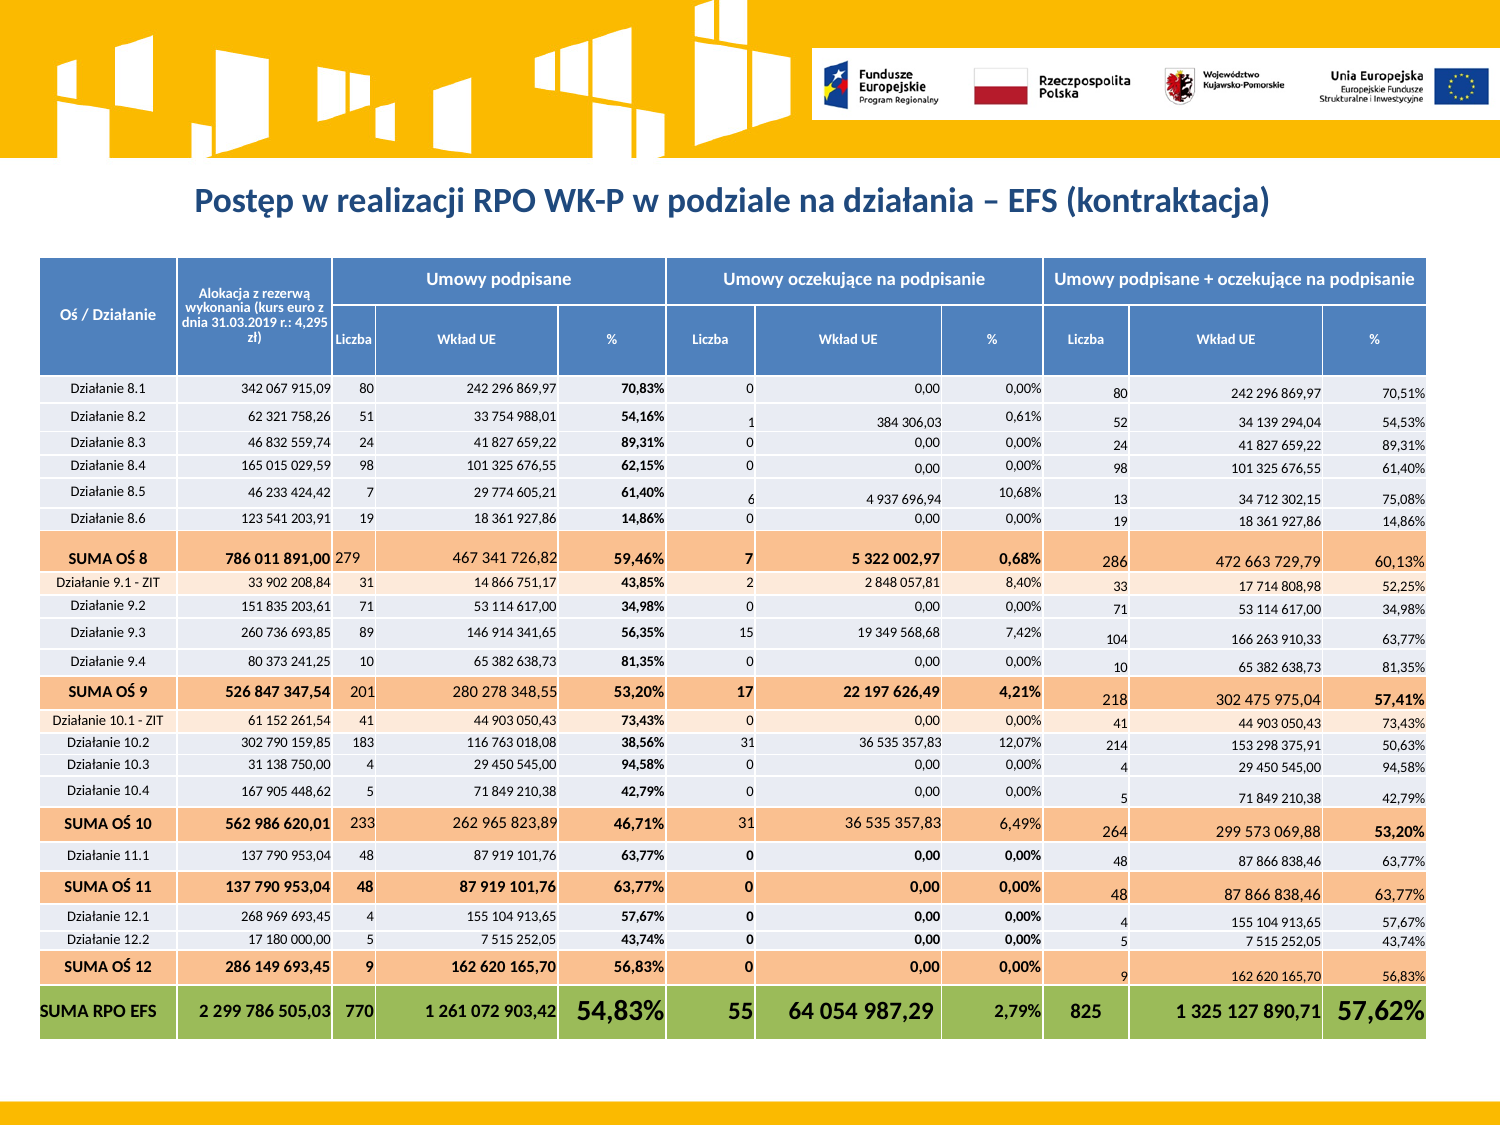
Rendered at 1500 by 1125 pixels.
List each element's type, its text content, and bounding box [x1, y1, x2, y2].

table_cell Działanie 8.2 [40, 404, 176, 431]
table_cell 15 [667, 619, 754, 648]
table_cell 166 263 910,33 [1130, 619, 1322, 648]
table_cell 63,77% [559, 843, 665, 870]
table_cell 201 [333, 677, 375, 709]
table_cell 71 [1044, 596, 1128, 617]
table_cell 33 [1044, 573, 1128, 594]
table_cell 89 [333, 619, 375, 648]
table_cell 71 849 210,38 [1130, 777, 1322, 806]
table_cell 116 763 018,08 [376, 734, 557, 754]
table_cell 0,00 [756, 905, 941, 930]
table_cell 29 774 605,21 [376, 479, 557, 507]
table_cell 63,77% [559, 872, 665, 903]
table_cell 87 919 101,76 [376, 872, 557, 903]
table_cell 46,71% [559, 808, 665, 841]
table_cell Liczba [1044, 306, 1128, 375]
table_cell 0 [667, 872, 754, 903]
table_cell 162 620 165,70 [1130, 951, 1322, 984]
table_cell 5 [1044, 932, 1128, 949]
table_cell 80 373 241,25 [178, 650, 331, 675]
table_cell 57,62% [1323, 986, 1426, 1039]
table_cell Działanie 9.3 [40, 619, 176, 648]
table_cell Działanie 9.1 - ZIT [40, 573, 176, 594]
table_cell 0,00 [756, 951, 941, 984]
table_cell 0,00 [756, 509, 941, 530]
table_cell 155 104 913,65 [376, 905, 557, 930]
table_cell 48 [333, 872, 375, 903]
table_cell 46 233 424,42 [178, 479, 331, 507]
table_cell 63,77% [1323, 872, 1426, 903]
table_cell 52,25% [1323, 573, 1426, 594]
table_cell 36 535 357,83 [756, 808, 941, 841]
table_cell 42,79% [1323, 777, 1426, 806]
table_cell 4 [1044, 755, 1128, 775]
table_cell 56,35% [559, 619, 665, 648]
table_cell 48 [333, 843, 375, 870]
table_cell 286 149 693,45 [178, 951, 331, 984]
table_cell 18 361 927,86 [1130, 509, 1322, 530]
table_cell 61,40% [559, 479, 665, 507]
table_cell Liczba [333, 306, 375, 375]
table_cell 24 [1044, 432, 1128, 454]
table_cell 41 [1044, 711, 1128, 732]
table_cell 165 015 029,59 [178, 456, 331, 477]
table_cell 0,00% [942, 951, 1042, 984]
table_cell 70,51% [1323, 377, 1426, 402]
table_cell 70,83% [559, 377, 665, 402]
table_cell 0,00 [756, 456, 941, 477]
table_cell 48 [1044, 872, 1128, 903]
table_cell 4 [333, 905, 375, 930]
table_cell 233 [333, 808, 375, 841]
table_cell 34,98% [1323, 596, 1426, 617]
table_cell 44 903 050,43 [376, 711, 557, 732]
table_cell 0,00% [942, 872, 1042, 903]
table_header Umowy podpisane [333, 258, 665, 304]
table_cell 0 [667, 650, 754, 675]
table_cell 63,77% [1323, 619, 1426, 648]
table_cell SUMA OŚ 12 [40, 951, 176, 984]
table_cell 1 325 127 890,71 [1130, 986, 1322, 1039]
table_cell 10 [1044, 650, 1128, 675]
table_cell 526 847 347,54 [178, 677, 331, 709]
table_cell 825 [1044, 986, 1128, 1039]
table_cell % [942, 306, 1042, 375]
table_cell Działanie 8.4 [40, 456, 176, 477]
table_cell 562 986 620,01 [178, 808, 331, 841]
table_cell 57,67% [1323, 905, 1426, 930]
table_cell 94,58% [1323, 755, 1426, 775]
table_cell 0,00 [756, 843, 941, 870]
table_cell 57,41% [1323, 677, 1426, 709]
table_cell 0,00% [942, 905, 1042, 930]
table_cell Działanie 10.2 [40, 734, 176, 754]
table_cell 65 382 638,73 [1130, 650, 1322, 675]
table_cell 0 [667, 377, 754, 402]
table_cell SUMA OŚ 11 [40, 872, 176, 903]
table_cell 8,40% [942, 573, 1042, 594]
table_cell 155 104 913,65 [1130, 905, 1322, 930]
picture [0, 0, 1500, 1125]
table_cell 242 296 869,97 [1130, 377, 1322, 402]
table_cell Działanie 10.1 - ZIT [40, 711, 176, 732]
table_cell 94,58% [559, 755, 665, 775]
table_cell Działanie 8.5 [40, 479, 176, 507]
table_cell 0,61% [942, 404, 1042, 431]
table_cell 6,49% [942, 808, 1042, 841]
table_cell 73,43% [1323, 711, 1426, 732]
table_cell 98 [1044, 456, 1128, 477]
table_cell 0,00 [756, 432, 941, 454]
table_cell 7 [333, 479, 375, 507]
table_cell 279 [333, 531, 375, 571]
table_cell 0,00% [942, 377, 1042, 402]
table_cell 57,67% [559, 905, 665, 930]
table_cell 0,00 [756, 777, 941, 806]
table_cell 65 382 638,73 [376, 650, 557, 675]
table_cell 0,00% [942, 456, 1042, 477]
table_header Alokacja z rezerwą wykonania (kurs euro z dnia 31.03.2019 r.: 4,295 zł) [178, 258, 331, 375]
table_cell 24 [333, 432, 375, 454]
table_cell 63,77% [1323, 843, 1426, 870]
table_cell 167 905 448,62 [178, 777, 331, 806]
table_cell 43,74% [559, 932, 665, 949]
table_cell 0,00 [756, 711, 941, 732]
table_cell 29 450 545,00 [1130, 755, 1322, 775]
table_cell 53 114 617,00 [1130, 596, 1322, 617]
table_cell 71 849 210,38 [376, 777, 557, 806]
table_cell 34 712 302,15 [1130, 479, 1322, 507]
text_box Postęp w realizacji RPO WK-P w podziale na działania – EFS (kontraktacja) [21, 169, 1445, 227]
table_cell 71 [333, 596, 375, 617]
table_cell 5 322 002,97 [756, 531, 941, 571]
table_cell 0 [667, 755, 754, 775]
table_cell 14 866 751,17 [376, 573, 557, 594]
table_cell 53,20% [559, 677, 665, 709]
table_cell 0,00 [756, 377, 941, 402]
table_cell 50,63% [1323, 734, 1426, 754]
table_header Umowy podpisane + oczekujące na podpisanie [1044, 258, 1426, 304]
table_cell 46 832 559,74 [178, 432, 331, 454]
table_cell 4 [333, 755, 375, 775]
table_cell % [1323, 306, 1426, 375]
table_cell 55 [667, 986, 754, 1039]
table_cell 62,15% [559, 456, 665, 477]
table_cell 81,35% [559, 650, 665, 675]
table_cell 51 [333, 404, 375, 431]
table_cell 104 [1044, 619, 1128, 648]
table_cell 59,46% [559, 531, 665, 571]
table_cell Działanie 10.4 [40, 777, 176, 806]
table_cell 0,00% [942, 777, 1042, 806]
table_cell 0,00 [756, 872, 941, 903]
table_cell 56,83% [559, 951, 665, 984]
table_cell 264 [1044, 808, 1128, 841]
table_cell 81,35% [1323, 650, 1426, 675]
table_cell 75,08% [1323, 479, 1426, 507]
table_cell 123 541 203,91 [178, 509, 331, 530]
table_cell 302 790 159,85 [178, 734, 331, 754]
table_cell 52 [1044, 404, 1128, 431]
table_cell 17 [667, 677, 754, 709]
table_cell 87 919 101,76 [376, 843, 557, 870]
table_cell SUMA OŚ 10 [40, 808, 176, 841]
table_cell 43,74% [1323, 932, 1426, 949]
table_cell 0,00% [942, 509, 1042, 530]
table_cell Działanie 8.6 [40, 509, 176, 530]
table_cell 31 [333, 573, 375, 594]
table_cell 12,07% [942, 734, 1042, 754]
table_cell Działanie 9.2 [40, 596, 176, 617]
table_cell 0 [667, 951, 754, 984]
table_cell 34,98% [559, 596, 665, 617]
table_cell Wkład UE [756, 306, 941, 375]
table_cell 5 [333, 932, 375, 949]
table_cell 98 [333, 456, 375, 477]
table_cell Działanie 12.2 [40, 932, 176, 949]
table_cell 10 [333, 650, 375, 675]
table_cell 61,40% [1323, 456, 1426, 477]
table_cell 299 573 069,88 [1130, 808, 1322, 841]
table_cell 0,00 [756, 755, 941, 775]
table_cell 2 299 786 505,03 [178, 986, 331, 1039]
table_cell 5 [333, 777, 375, 806]
table_cell 18 361 927,86 [376, 509, 557, 530]
table_cell 0,00% [942, 755, 1042, 775]
table_cell 0 [667, 432, 754, 454]
table_cell 101 325 676,55 [1130, 456, 1322, 477]
table_cell 33 754 988,01 [376, 404, 557, 431]
table_cell 0,00 [756, 596, 941, 617]
table_cell 151 835 203,61 [178, 596, 331, 617]
table_cell 31 138 750,00 [178, 755, 331, 775]
table_cell 268 969 693,45 [178, 905, 331, 930]
table_cell 302 475 975,04 [1130, 677, 1322, 709]
table_cell 7,42% [942, 619, 1042, 648]
table_cell 0 [667, 843, 754, 870]
table_header Umowy oczekujące na podpisanie [667, 258, 1042, 304]
table_cell 0 [667, 932, 754, 949]
table_cell 146 914 341,65 [376, 619, 557, 648]
table_cell 153 298 375,91 [1130, 734, 1322, 754]
table_cell 17 714 808,98 [1130, 573, 1322, 594]
table_cell 0 [667, 777, 754, 806]
table_cell % [559, 306, 665, 375]
table_cell 0,00 [756, 932, 941, 949]
table_cell 0,00 [756, 650, 941, 675]
table_cell 36 535 357,83 [756, 734, 941, 754]
table_cell 384 306,03 [756, 404, 941, 431]
table_cell 43,85% [559, 573, 665, 594]
table_cell 60,13% [1323, 531, 1426, 571]
table_cell 218 [1044, 677, 1128, 709]
table_cell 87 866 838,46 [1130, 843, 1322, 870]
table_cell 31 [667, 808, 754, 841]
table_cell 0,00% [942, 711, 1042, 732]
table_cell SUMA OŚ 8 [40, 531, 176, 571]
table_cell 0 [667, 509, 754, 530]
table_cell 4,21% [942, 677, 1042, 709]
table_cell 80 [333, 377, 375, 402]
table_cell 41 827 659,22 [376, 432, 557, 454]
table_cell Działanie 9.4 [40, 650, 176, 675]
table_cell 242 296 869,97 [376, 377, 557, 402]
table_cell 4 [1044, 905, 1128, 930]
table_cell 64 054 987,29 [756, 986, 941, 1039]
table_cell Działanie 8.3 [40, 432, 176, 454]
table_cell 0,00% [942, 596, 1042, 617]
table_cell 770 [333, 986, 375, 1039]
table_cell 0,00% [942, 650, 1042, 675]
table_cell 472 663 729,79 [1130, 531, 1322, 571]
table_cell 34 139 294,04 [1130, 404, 1322, 431]
table_cell 7 [667, 531, 754, 571]
table_cell 19 [333, 509, 375, 530]
table_cell Działanie 11.1 [40, 843, 176, 870]
table_cell 89,31% [559, 432, 665, 454]
table_cell 89,31% [1323, 432, 1426, 454]
table_cell 1 261 072 903,42 [376, 986, 557, 1039]
table_cell 342 067 915,09 [178, 377, 331, 402]
table_cell 80 [1044, 377, 1128, 402]
table_cell 2 [667, 573, 754, 594]
table_cell 2 848 057,81 [756, 573, 941, 594]
table_cell 0,00% [942, 432, 1042, 454]
table_cell 280 278 348,55 [376, 677, 557, 709]
table_cell 0,00% [942, 843, 1042, 870]
table_cell 137 790 953,04 [178, 872, 331, 903]
table_cell 38,56% [559, 734, 665, 754]
table_cell 54,53% [1323, 404, 1426, 431]
table_cell SUMA OŚ 9 [40, 677, 176, 709]
table_cell 162 620 165,70 [376, 951, 557, 984]
table_cell 101 325 676,55 [376, 456, 557, 477]
table_cell 9 [1044, 951, 1128, 984]
table_cell 53,20% [1323, 808, 1426, 841]
table_cell 54,16% [559, 404, 665, 431]
table_cell SUMA RPO EFS [40, 986, 176, 1039]
table_cell 31 [667, 734, 754, 754]
table_cell 14,86% [1323, 509, 1426, 530]
table_cell 260 736 693,85 [178, 619, 331, 648]
table_cell 137 790 953,04 [178, 843, 331, 870]
table_cell 29 450 545,00 [376, 755, 557, 775]
table_cell 22 197 626,49 [756, 677, 941, 709]
table_cell 214 [1044, 734, 1128, 754]
table_cell Działanie 12.1 [40, 905, 176, 930]
table_cell 0 [667, 711, 754, 732]
table_cell 48 [1044, 843, 1128, 870]
table_cell 41 [333, 711, 375, 732]
table_cell Działanie 10.3 [40, 755, 176, 775]
table_cell 62 321 758,26 [178, 404, 331, 431]
table_cell 0 [667, 596, 754, 617]
table_cell 0,00% [942, 932, 1042, 949]
table_cell 467 341 726,82 [376, 531, 557, 571]
table_cell 9 [333, 951, 375, 984]
table_cell Wkład UE [376, 306, 557, 375]
table_cell 73,43% [559, 711, 665, 732]
table_cell 33 902 208,84 [178, 573, 331, 594]
table_cell 286 [1044, 531, 1128, 571]
table_cell 14,86% [559, 509, 665, 530]
table_cell Działanie 8.1 [40, 377, 176, 402]
table_cell 7 515 252,05 [1130, 932, 1322, 949]
table_header Oś / Działanie [40, 258, 176, 375]
table_cell 41 827 659,22 [1130, 432, 1322, 454]
table_cell 87 866 838,46 [1130, 872, 1322, 903]
table_cell 42,79% [559, 777, 665, 806]
table_cell 0,68% [942, 531, 1042, 571]
table_cell 13 [1044, 479, 1128, 507]
table_cell 0 [667, 905, 754, 930]
table_cell 7 515 252,05 [376, 932, 557, 949]
table_cell 786 011 891,00 [178, 531, 331, 571]
table_cell 54,83% [559, 986, 665, 1039]
table_cell Liczba [667, 306, 754, 375]
table_cell 56,83% [1323, 951, 1426, 984]
table_cell 44 903 050,43 [1130, 711, 1322, 732]
table_cell 4 937 696,94 [756, 479, 941, 507]
table_cell 61 152 261,54 [178, 711, 331, 732]
table_cell 19 349 568,68 [756, 619, 941, 648]
table_cell 262 965 823,89 [376, 808, 557, 841]
table_cell 53 114 617,00 [376, 596, 557, 617]
table_cell 10,68% [942, 479, 1042, 507]
table_cell 19 [1044, 509, 1128, 530]
table_cell 2,79% [942, 986, 1042, 1039]
table_cell 183 [333, 734, 375, 754]
table_cell Wkład UE [1130, 306, 1322, 375]
table_cell 6 [667, 479, 754, 507]
table_cell 17 180 000,00 [178, 932, 331, 949]
table_cell 1 [667, 404, 754, 431]
table_cell 5 [1044, 777, 1128, 806]
table_cell 0 [667, 456, 754, 477]
